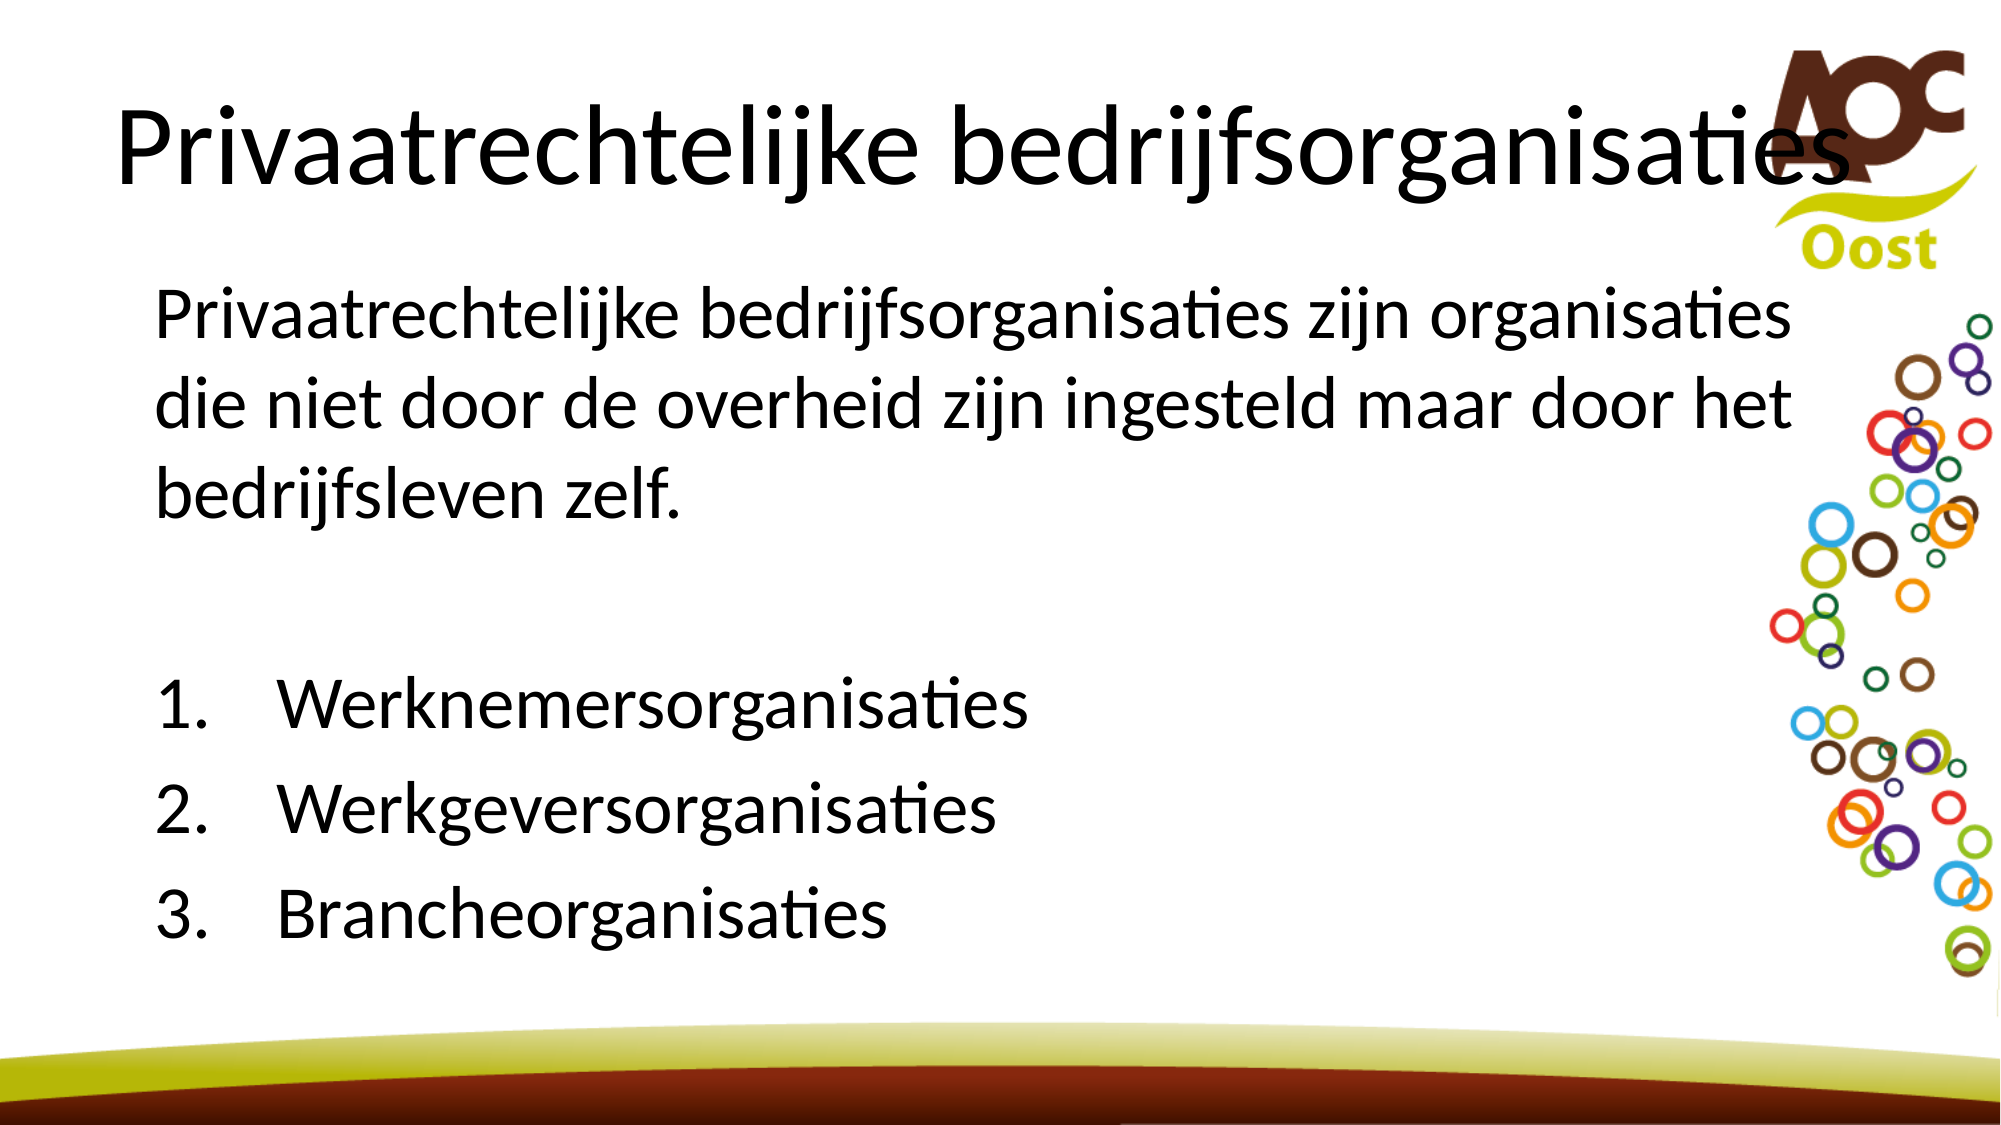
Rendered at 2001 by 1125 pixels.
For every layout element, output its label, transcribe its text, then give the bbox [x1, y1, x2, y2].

picture [0, 0, 2001, 1125]
list Privaatrechtelijke bedrijfsorganisaties zijn organisaties die niet door de overheid zijn ingesteld maar door het bedrijfsleven zelf. Werknemersorganisaties Werkgeversorganisaties Brancheorganisaties [139, 256, 1868, 999]
title Privaatrechtelijke bedrijfsorganisaties [99, 45, 1900, 233]
